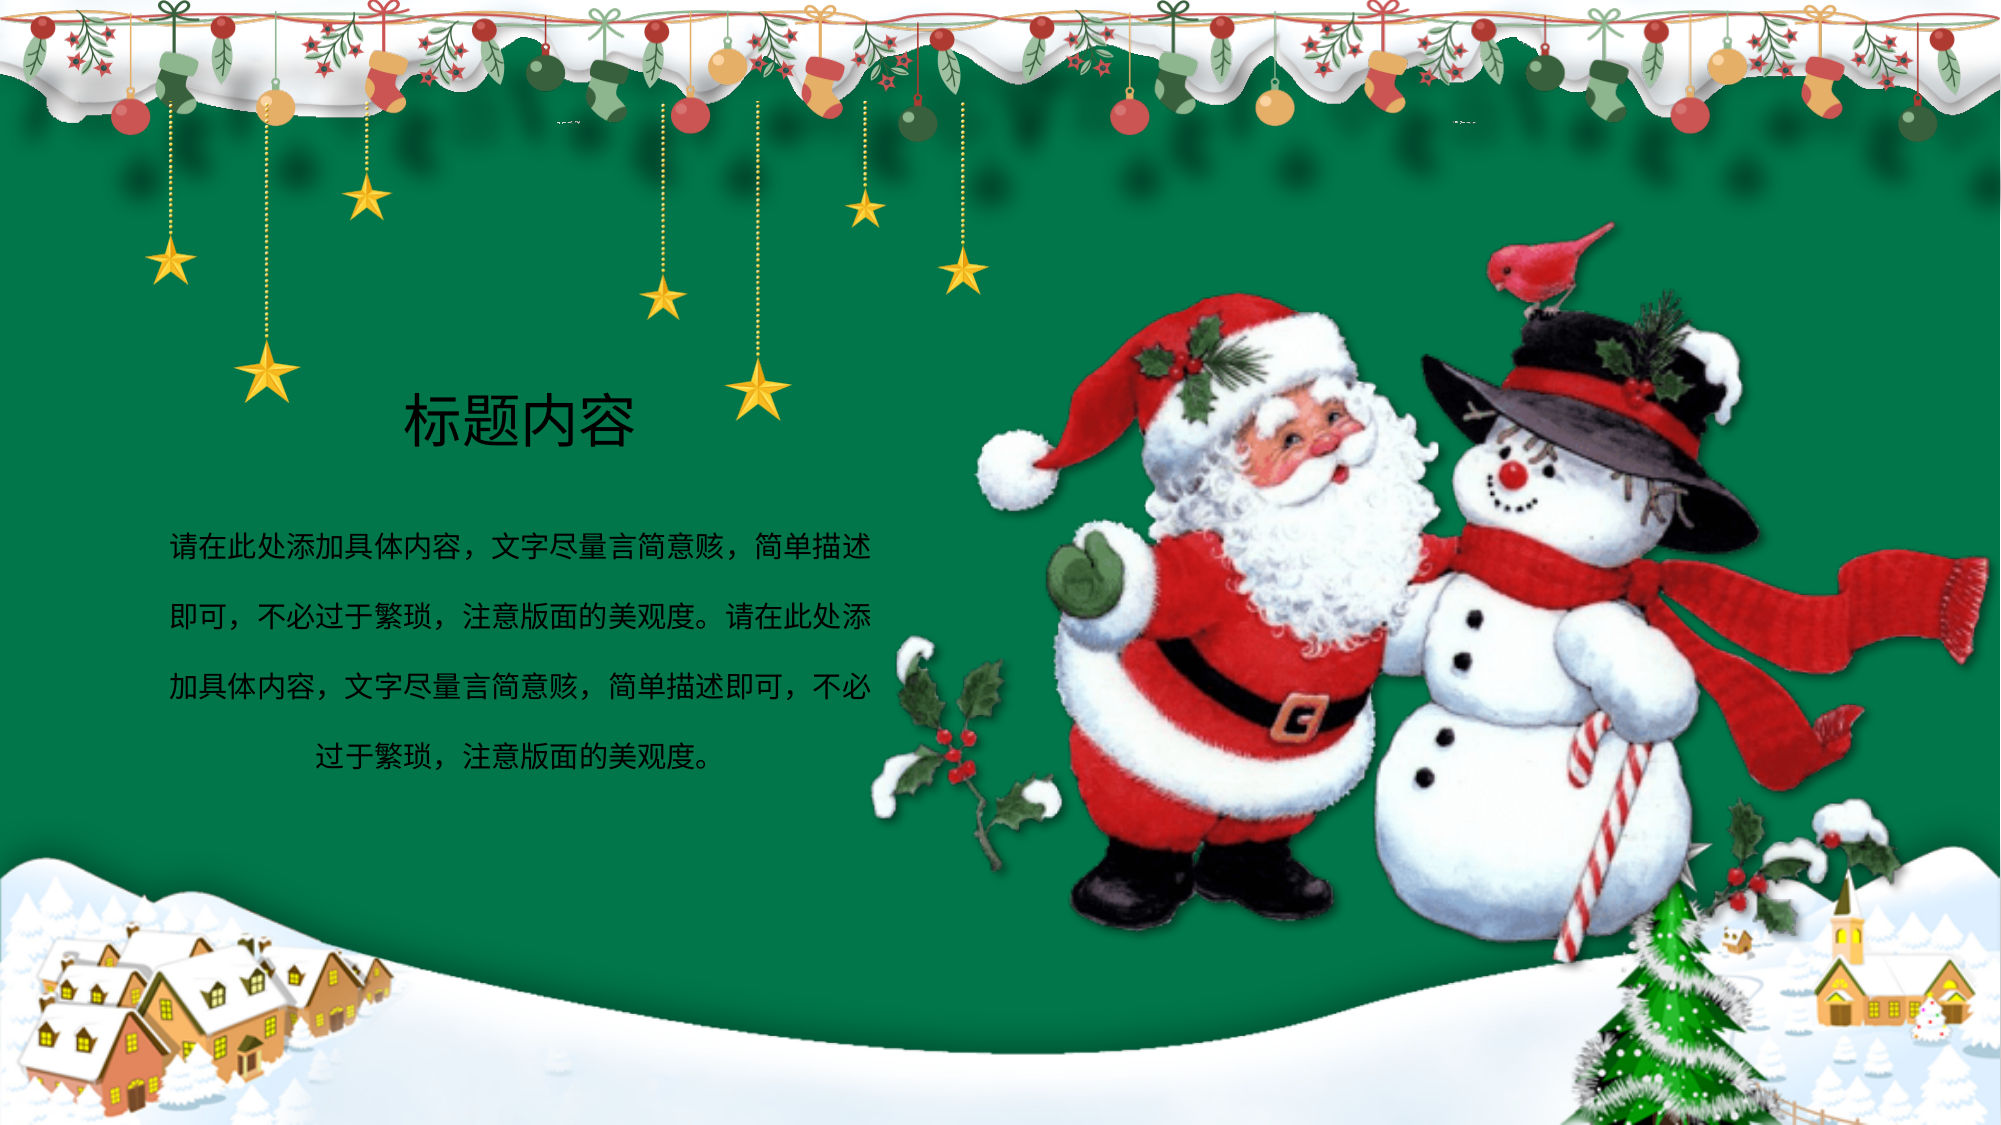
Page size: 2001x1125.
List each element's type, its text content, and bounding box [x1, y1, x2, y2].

picture [0, 0, 2000, 1125]
text_box 请在此处添加具体内容，文字尽量言简意赅，简单描述即可，不必过于繁琐，注意版面的美观度。请在此处添加具体内容，文字尽量言简意赅，简单描述即可，不必过于繁琐，注意版面的美观度。 [144, 486, 850, 781]
text_box 标题内容 [389, 421, 652, 462]
